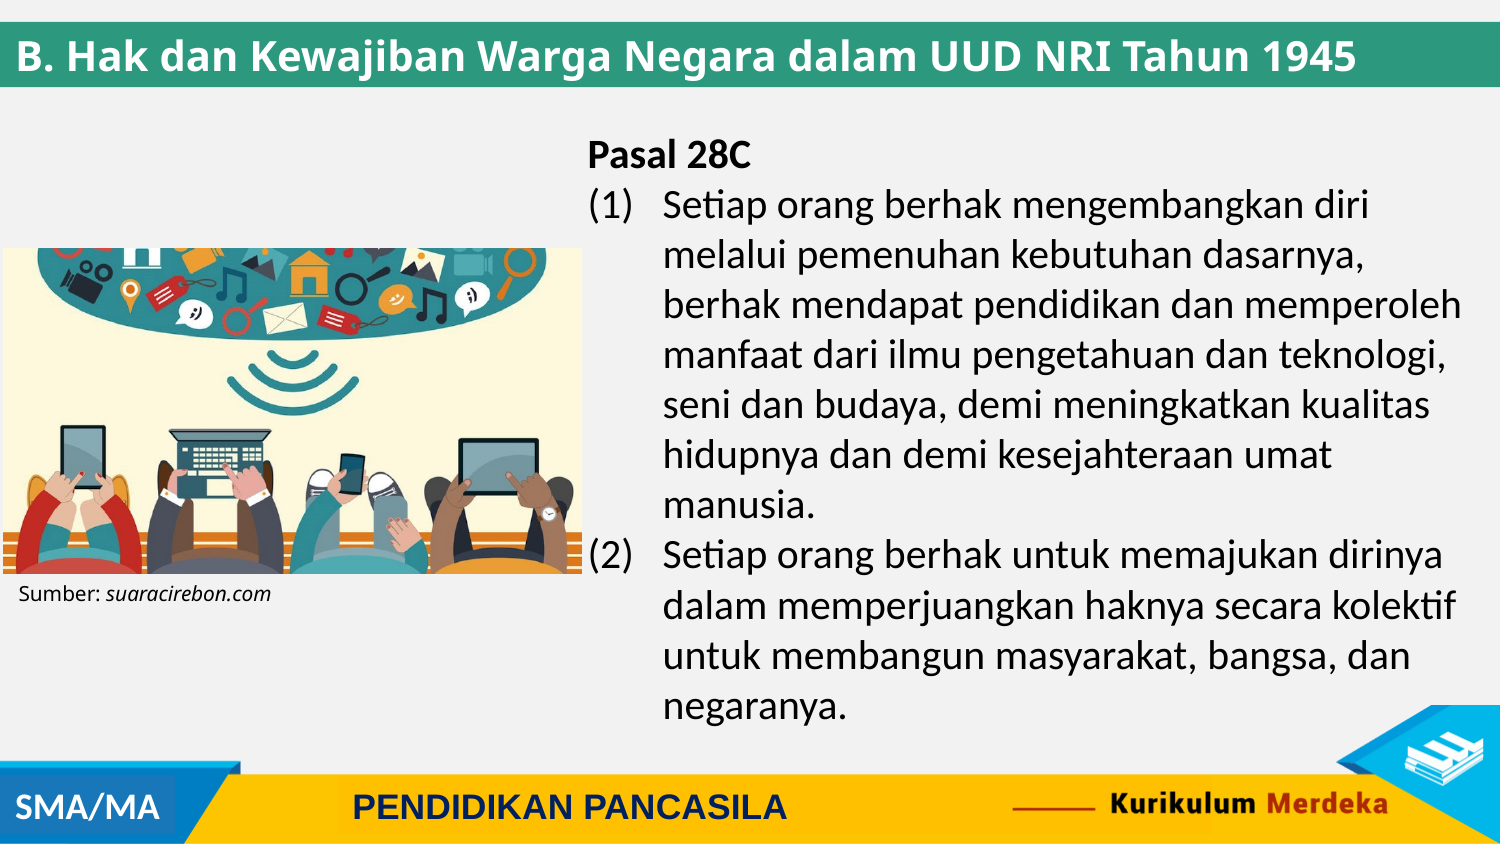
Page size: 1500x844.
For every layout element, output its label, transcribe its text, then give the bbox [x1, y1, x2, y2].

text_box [0, 705, 1500, 844]
text_box Pasal 28C Setiap orang berhak mengembangkan diri melalui pemenuhan kebutuhan dasarnya, berhak mendapat pendidikan dan memperoleh manfaat dari ilmu pengetahuan dan teknologi, seni dan budaya, demi meningkatkan kualitas hidupnya dan demi kesejahteraan umat manusia. Setiap orang berhak untuk memajukan dirinya dalam memperjuangkan haknya secara kolektif untuk membangun masyarakat, bangsa, dan negaranya. [573, 119, 1500, 705]
text_box Sumber: suaracirebon.com [3, 582, 364, 614]
picture [3, 248, 583, 574]
text_box B. Hak dan Kewajiban Warga Negara dalam UUD NRI Tahun 1945 [0, 20, 1500, 89]
